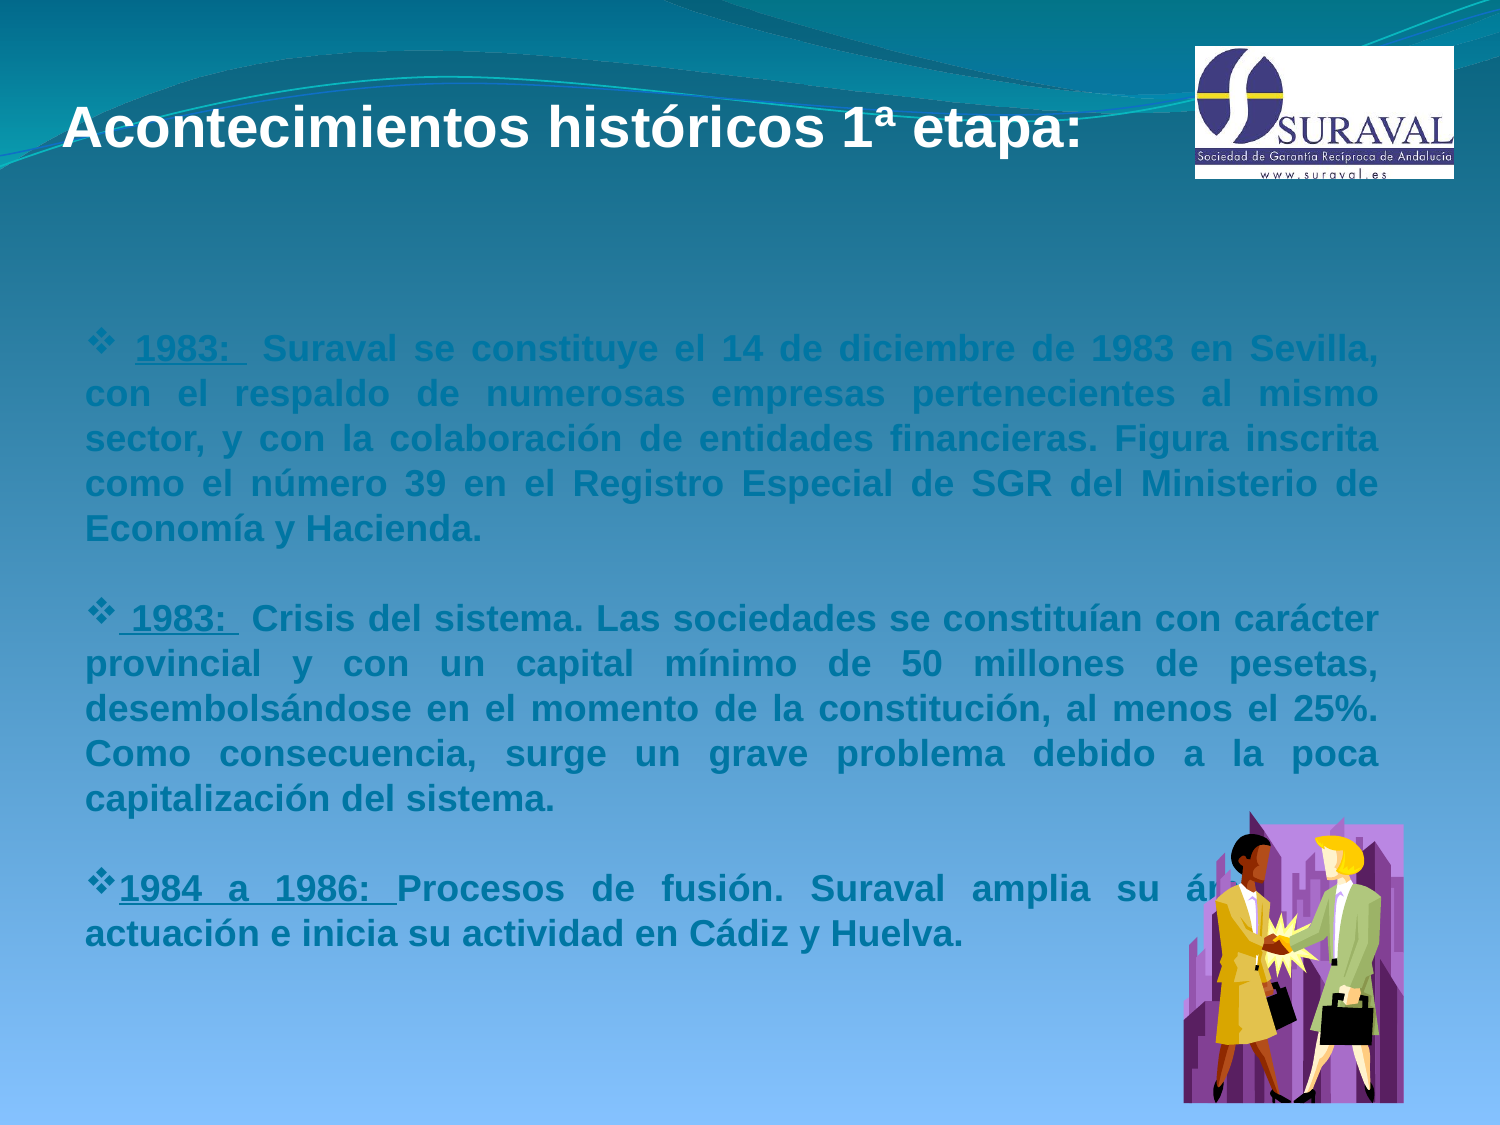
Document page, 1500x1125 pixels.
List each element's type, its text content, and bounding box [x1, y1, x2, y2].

picture [1183, 808, 1407, 1106]
text_box 1983: Suraval se constituye el 14 de diciembre de 1983 en Sevilla, con el respaldo de numerosas empresas pertenecientes al mismo sector, y con la colaboración de entidades financieras. Figura inscrita como el número 39 en el Registro Especial de SGR del Ministerio de Economía y Hacienda. 1983: Crisis del sistema. Las sociedades se constituían con carácter provincial y con un capital mínimo de 50 millones de pesetas, desembolsándose en el momento de la constitución, al menos el 25%. Como consecuencia, surge un grave problema debido a la poca capitalización del sistema. 1984 a 1986: Procesos de fusión. Suraval amplia su ámbito de actuación e inicia su actividad en Cádiz y Huelva. [70, 316, 1395, 962]
text_box [1176, 809, 1183, 962]
picture [1195, 46, 1454, 180]
text_box Acontecimientos históricos 1ª etapa: [46, 82, 1188, 167]
